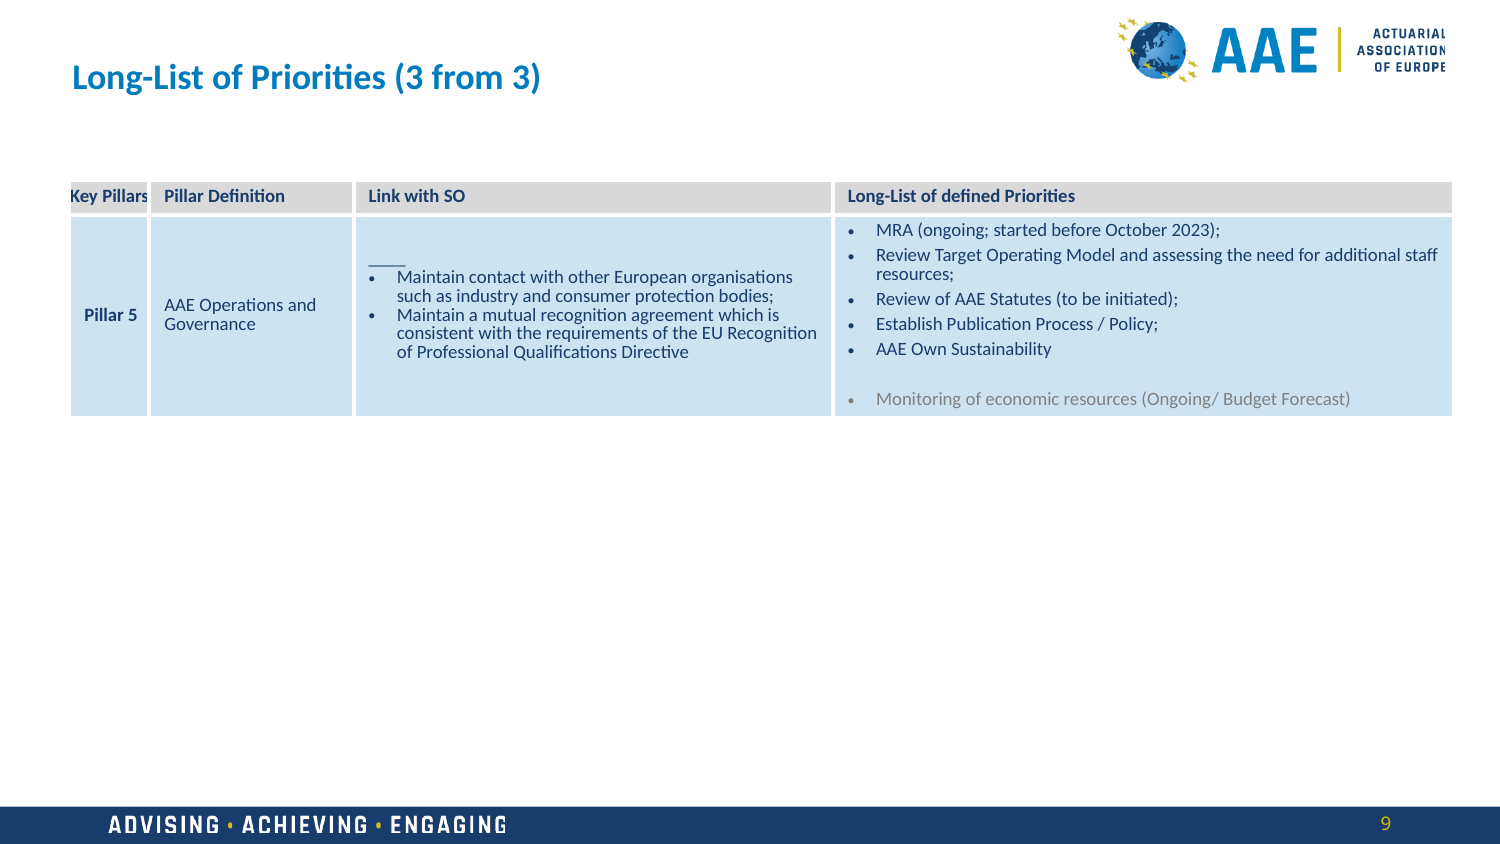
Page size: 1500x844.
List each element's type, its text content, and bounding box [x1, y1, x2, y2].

table_cell AAE Operations and Governance [151, 217, 352, 416]
text_box Long-List of Priorities (3 from 3) [72, 53, 1247, 117]
table_header Link with SO [356, 182, 831, 213]
table_header Key Pillars [71, 182, 147, 213]
table_header Pillar Definition [151, 182, 352, 213]
table_header Long-List of defined Priorities [835, 182, 1452, 213]
table_cell ____ Maintain contact with other European organisations such as industry and consumer protection bodies; Maintain a mutual recognition agreement which is consistent with the requirements of the EU Recognition of Professional Qualifications Directive [356, 217, 831, 416]
table_cell Pillar 5 [71, 217, 147, 416]
table_cell MRA (ongoing; started before October 2023); Review Target Operating Model and assessing the need for additional staff resources; Review of AAE Statutes (to be initiated); Establish Publication Process / Policy; AAE Own Sustainability Monitoring of economic resources (Ongoing/ Budget Forecast) [835, 217, 1452, 416]
slide_number 9 [1102, 809, 1392, 842]
